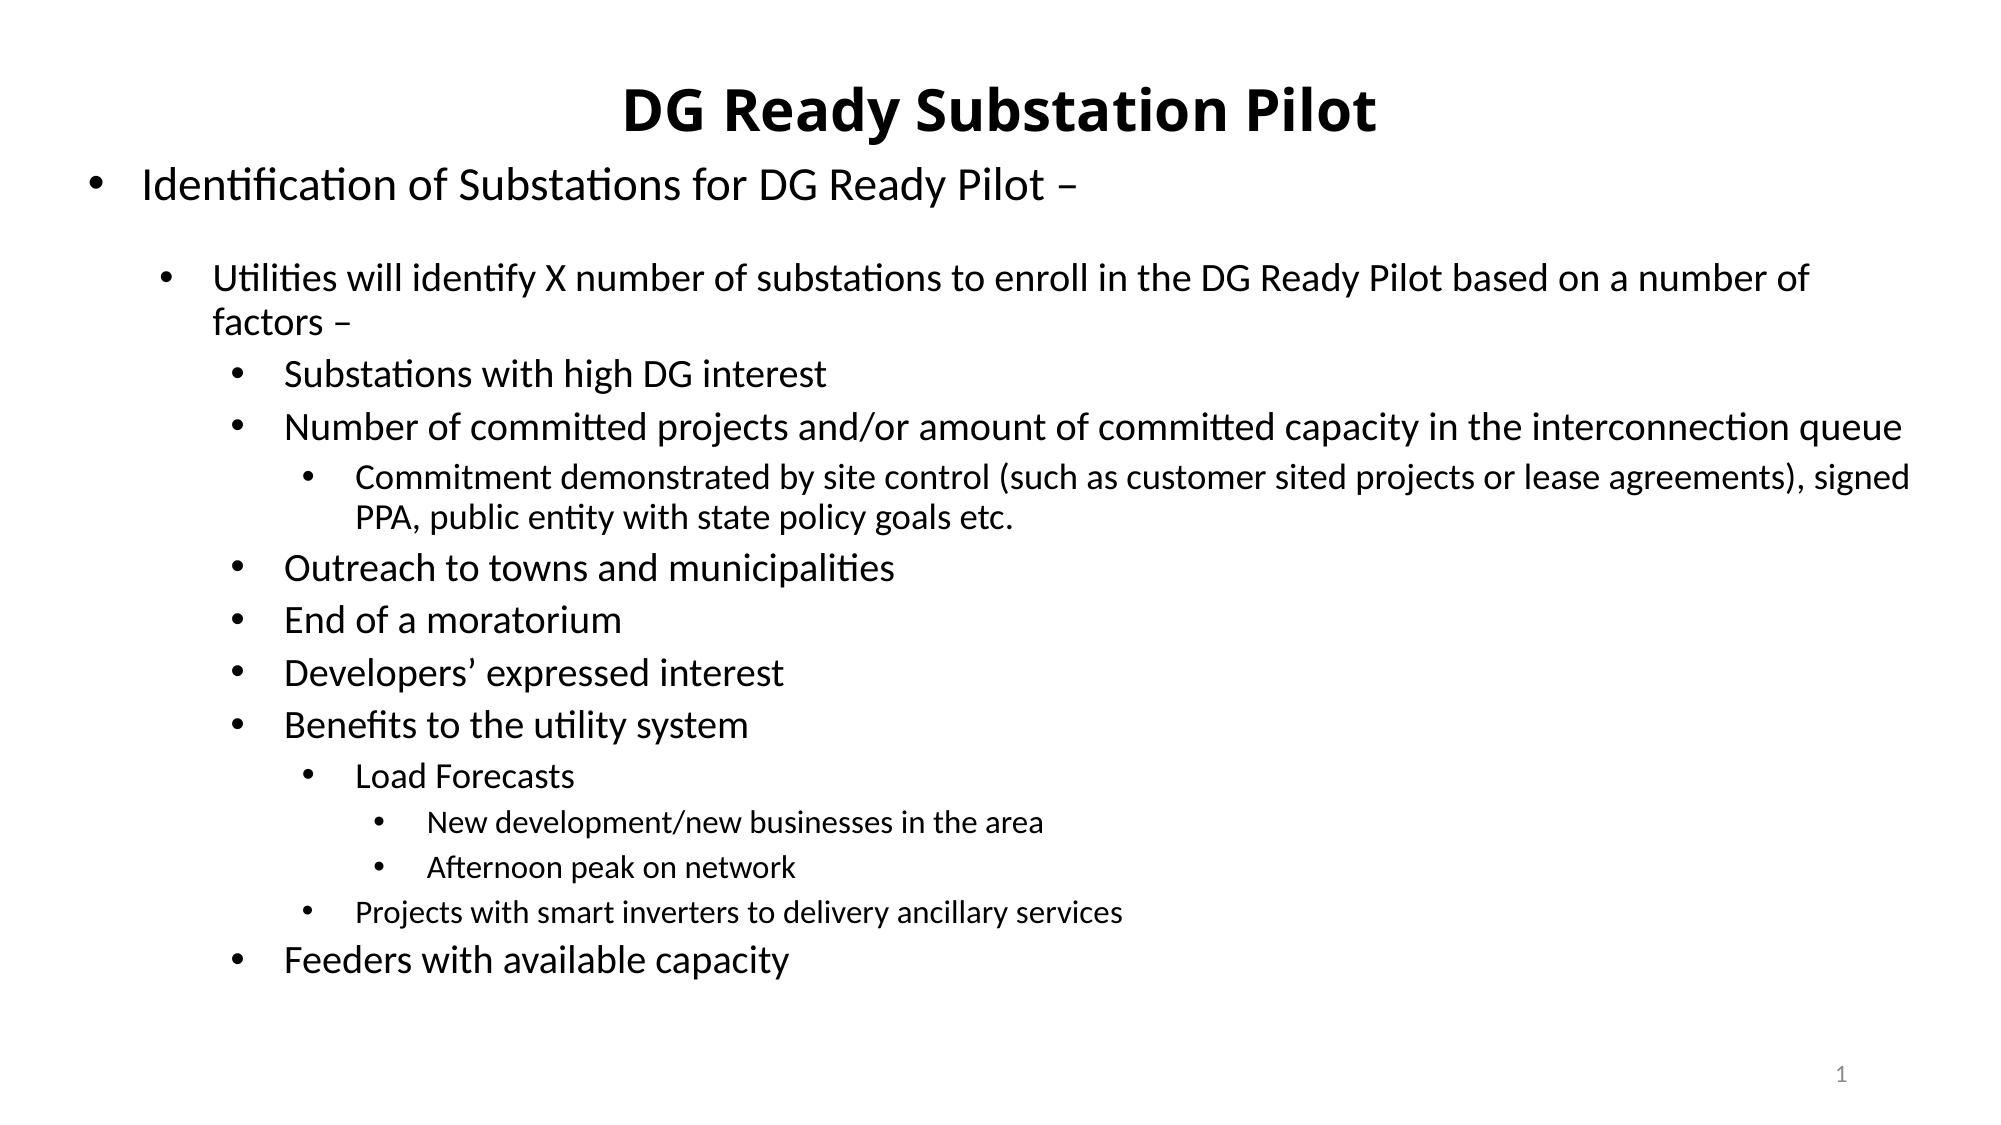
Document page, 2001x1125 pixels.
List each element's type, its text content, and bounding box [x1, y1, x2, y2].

slide_number 1 [1412, 1042, 1863, 1103]
title DG Ready Substation Pilot [249, 47, 1750, 152]
subtitle Identification of Substations for DG Ready Pilot – Utilities will identify X number of substations to enroll in the DG Ready Pilot based on a number of factors – Substations with high DG interest Number of committed projects and/or amount of committed capacity in the interconnection queue Commitment demonstrated by site control (such as customer sited projects or lease agreements), signed PPA, public entity with state policy goals etc. Outreach to towns and municipalities End of a moratorium Developers’ expressed interest Benefits to the utility system Load Forecasts New development/new businesses in the area Afternoon peak on network Projects with smart inverters to delivery ancillary services Feeders with available capacity [72, 152, 1932, 1011]
